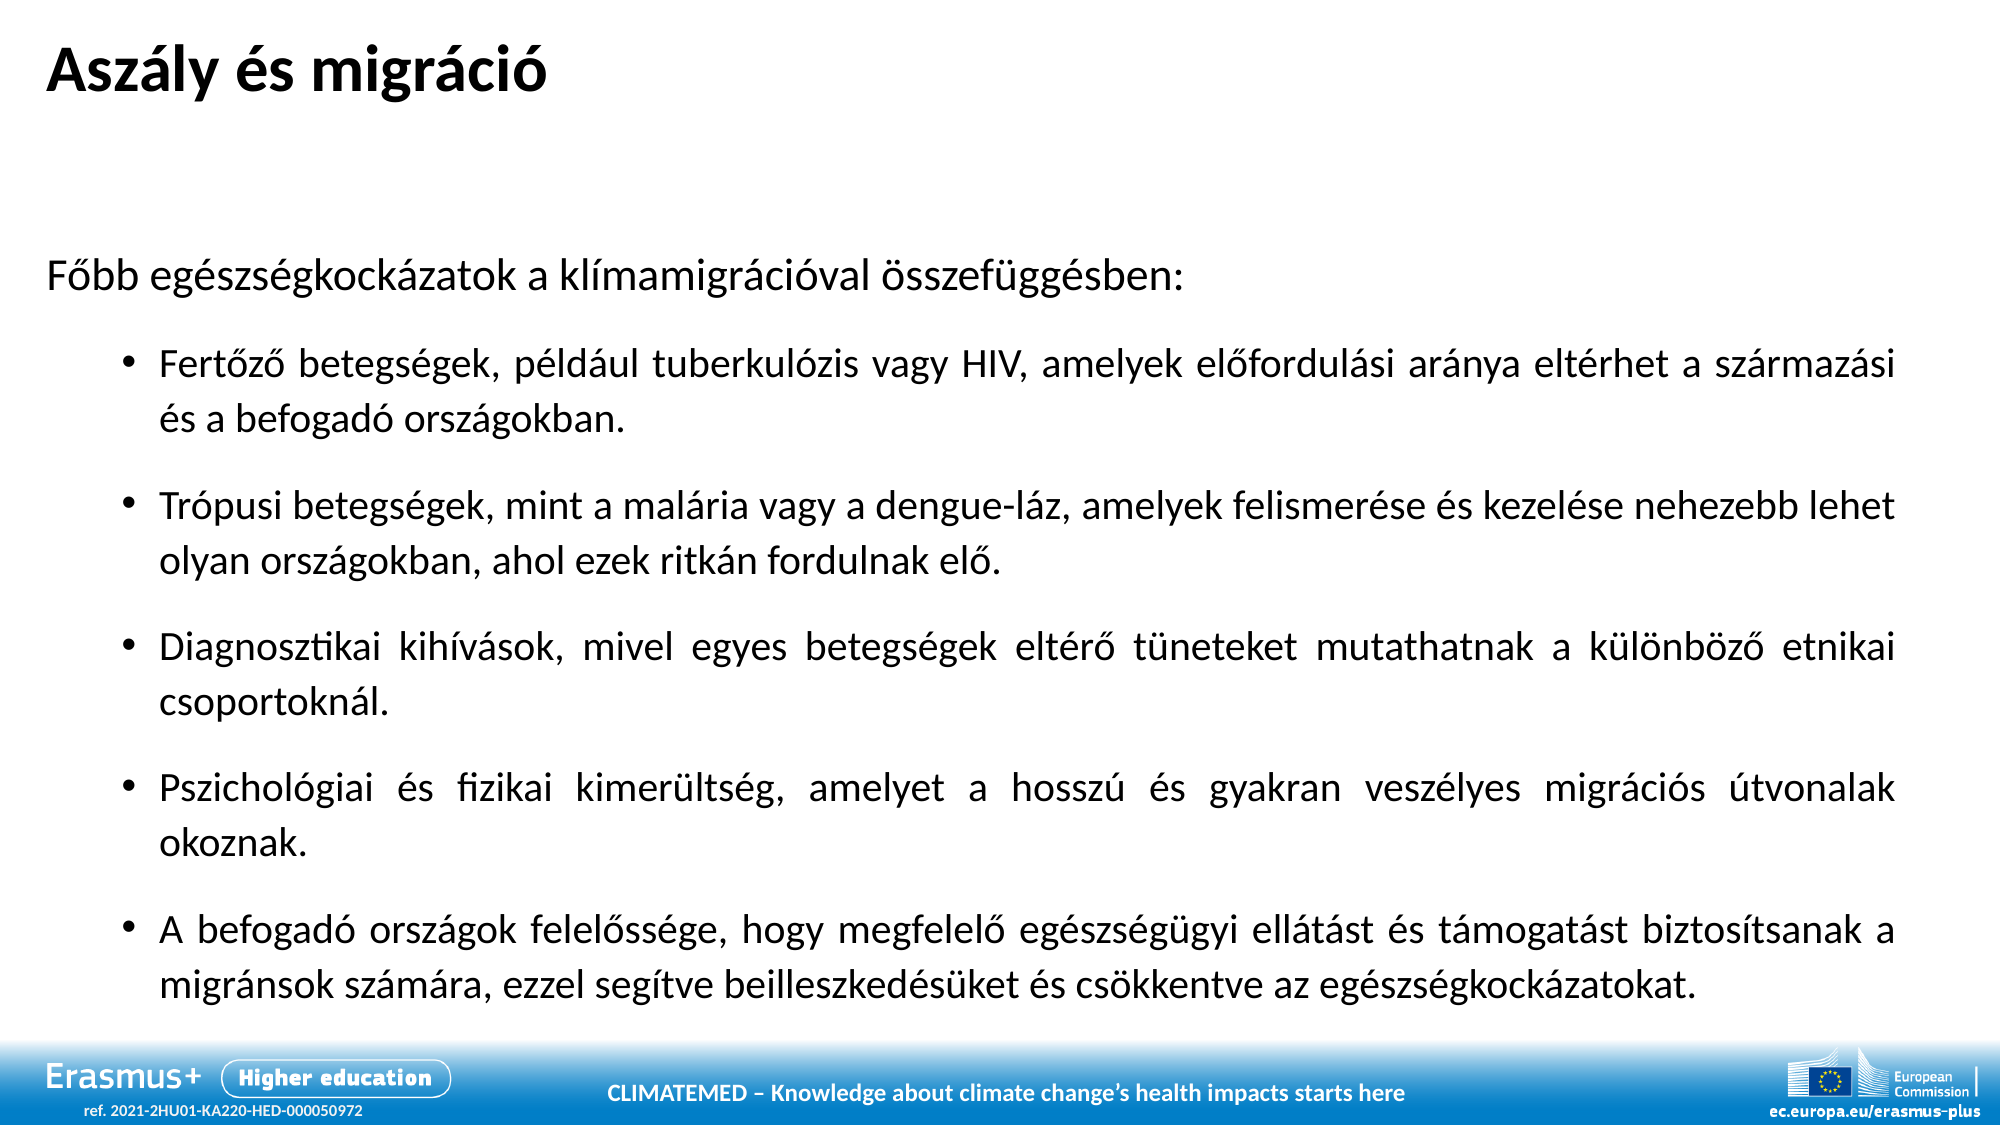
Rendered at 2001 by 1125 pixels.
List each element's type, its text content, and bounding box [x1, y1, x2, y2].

title Aszály és migráció [31, 25, 1984, 116]
picture [0, 899, 2000, 1125]
list Főbb egészségkockázatok a klímamigrációval összefüggésben: Fertőző betegségek, például tuberkulózis vagy HIV, amelyek előfordulási aránya eltérhet a származási és a befogadó országokban. Trópusi betegségek, mint a malária vagy a dengue-láz, amelyek felismerése és kezelése nehezebb lehet olyan országokban, ahol ezek ritkán fordulnak elő. Diagnosztikai kihívások, mivel egyes betegségek eltérő tüneteket mutathatnak a különböző etnikai csoportoknál. Pszichológiai és fizikai kimerültség, amelyet a hosszú és gyakran veszélyes migrációs útvonalak okoznak. A befogadó országok felelőssége, hogy megfelelő egészségügyi ellátást és támogatást biztosítsanak a migránsok számára, ezzel segítve beilleszkedésüket és csökkentve az egészségkockázatokat. [31, 232, 1912, 1073]
